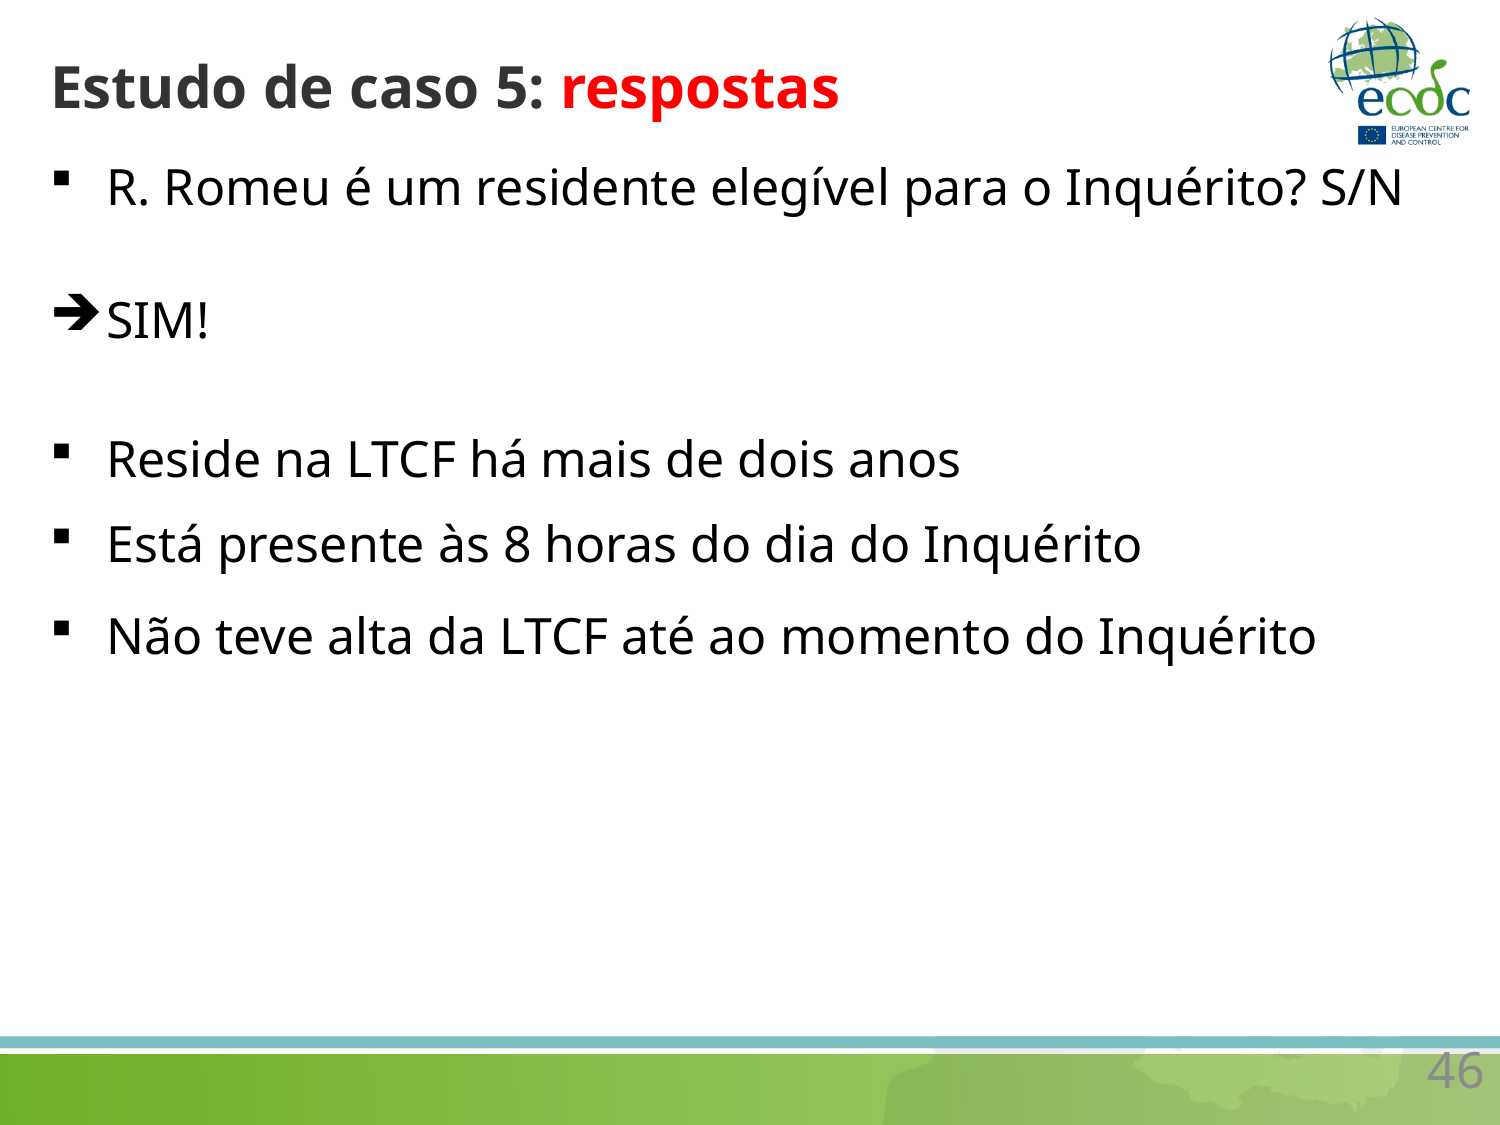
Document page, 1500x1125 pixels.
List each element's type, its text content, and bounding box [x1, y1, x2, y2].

slide_number 46 [1149, 1042, 1500, 1103]
picture [0, 1036, 1500, 1125]
picture [1328, 17, 1473, 148]
title Estudo de caso 5: respostas [49, 58, 1401, 152]
list R. Romeu é um residente elegível para o Inquérito? S/N SIM! Reside na LTCF há mais de dois anos Está presente às 8 horas do dia do Inquérito Não teve alta da LTCF até ao momento do Inquérito [49, 166, 1450, 1015]
